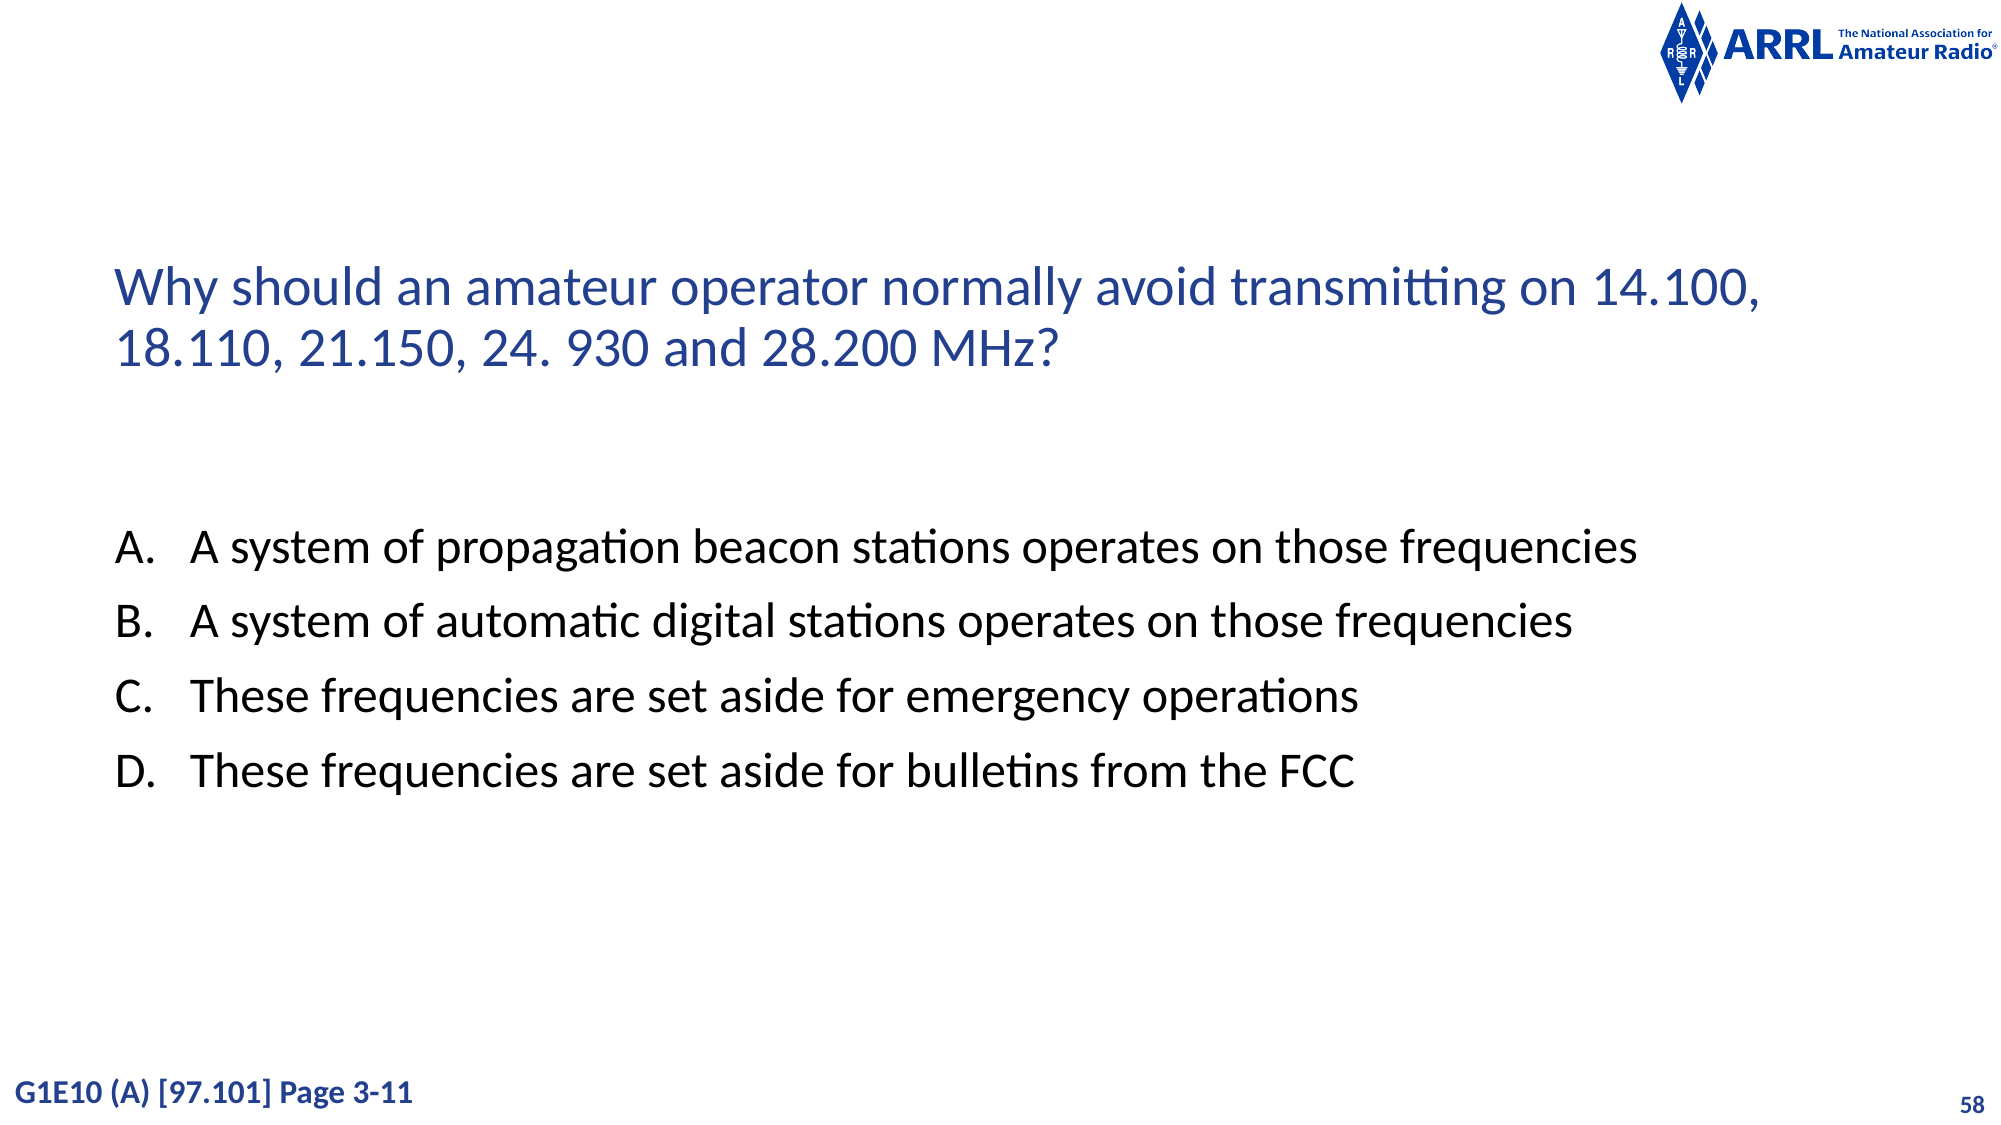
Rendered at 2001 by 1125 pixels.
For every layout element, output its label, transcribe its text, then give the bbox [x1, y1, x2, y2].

picture [1658, 0, 1999, 106]
text_box G1E10 (A) [97.101] Page 3-11 [0, 1062, 1313, 1118]
list A system of propagation beacon stations operates on those frequencies A system of automatic digital stations operates on those frequencies These frequencies are set aside for emergency operations These frequencies are set aside for bulletins from the FCC [99, 512, 1900, 1005]
text_box 58 [1899, 1081, 2000, 1125]
title Why should an amateur operator normally avoid transmitting on 14.100, 18.110, 21.150, 24. 930 and 28.200 MHz? [99, 249, 1900, 388]
